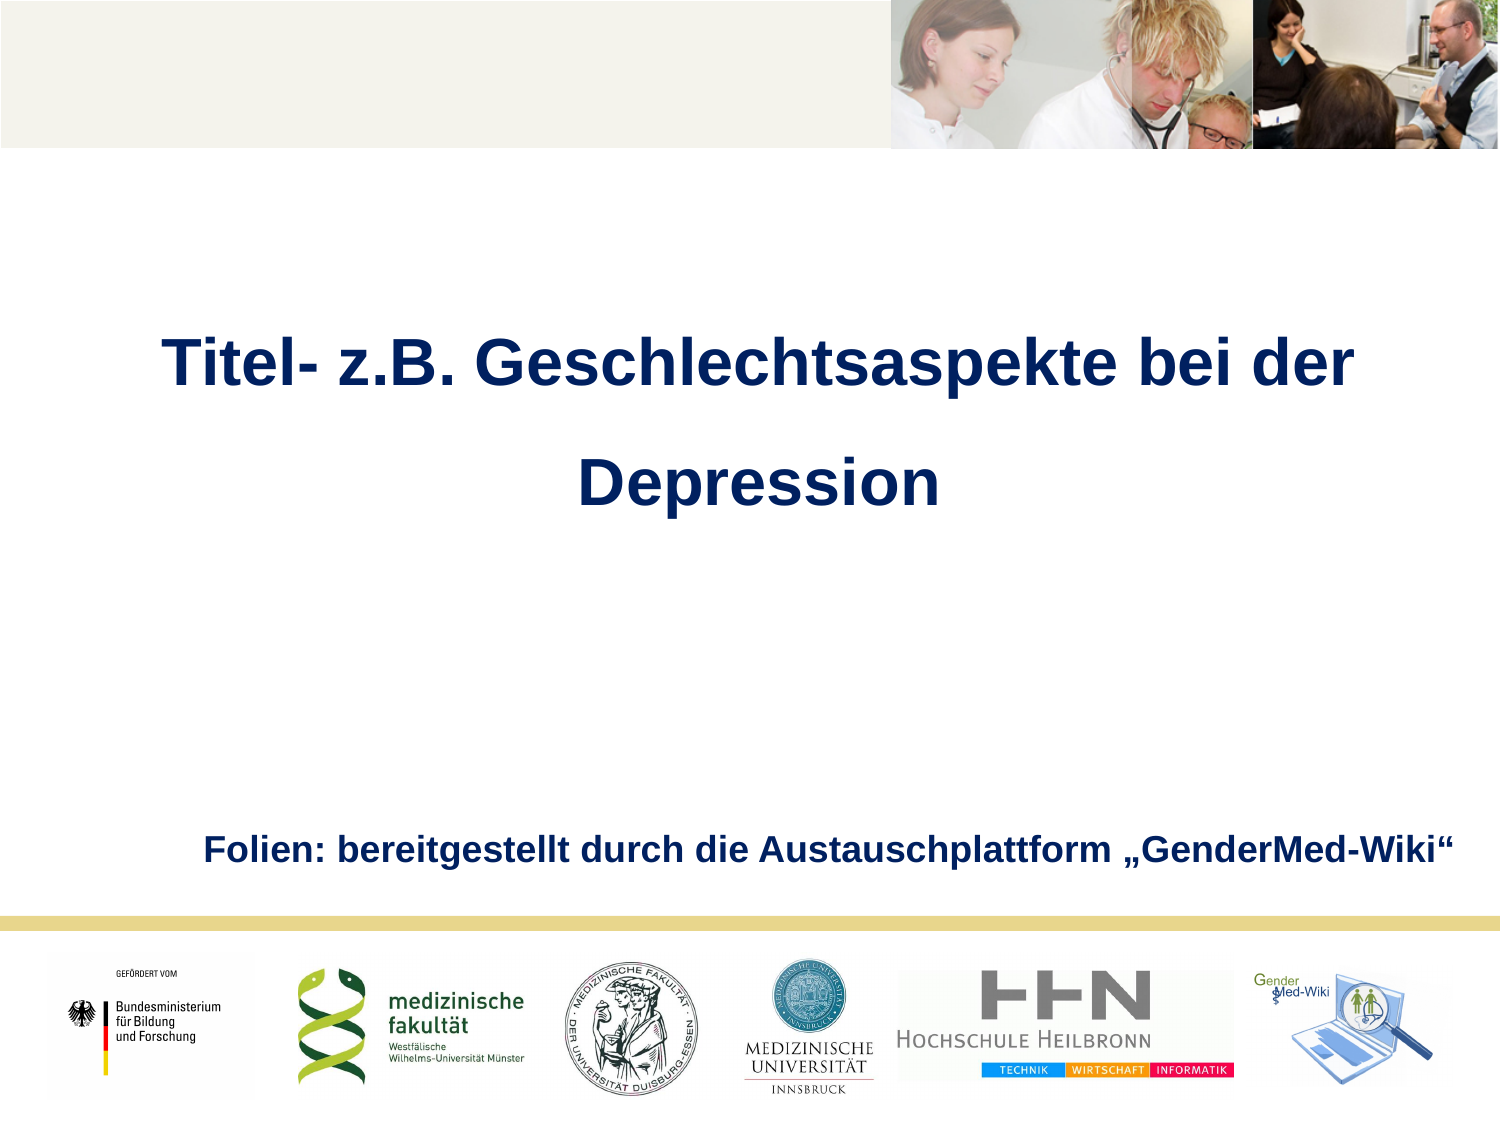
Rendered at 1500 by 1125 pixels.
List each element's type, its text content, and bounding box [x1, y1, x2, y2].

picture [891, 0, 1500, 150]
picture [1246, 965, 1453, 1087]
picture [298, 952, 1234, 1100]
text_box Titel- z.B. Geschlechtsaspekte bei der Depression [47, 196, 1471, 617]
picture [47, 952, 255, 1100]
text_box Folien: bereitgestellt durch die Austauschplattform „GenderMed-Wiki“ [28, 795, 1471, 878]
